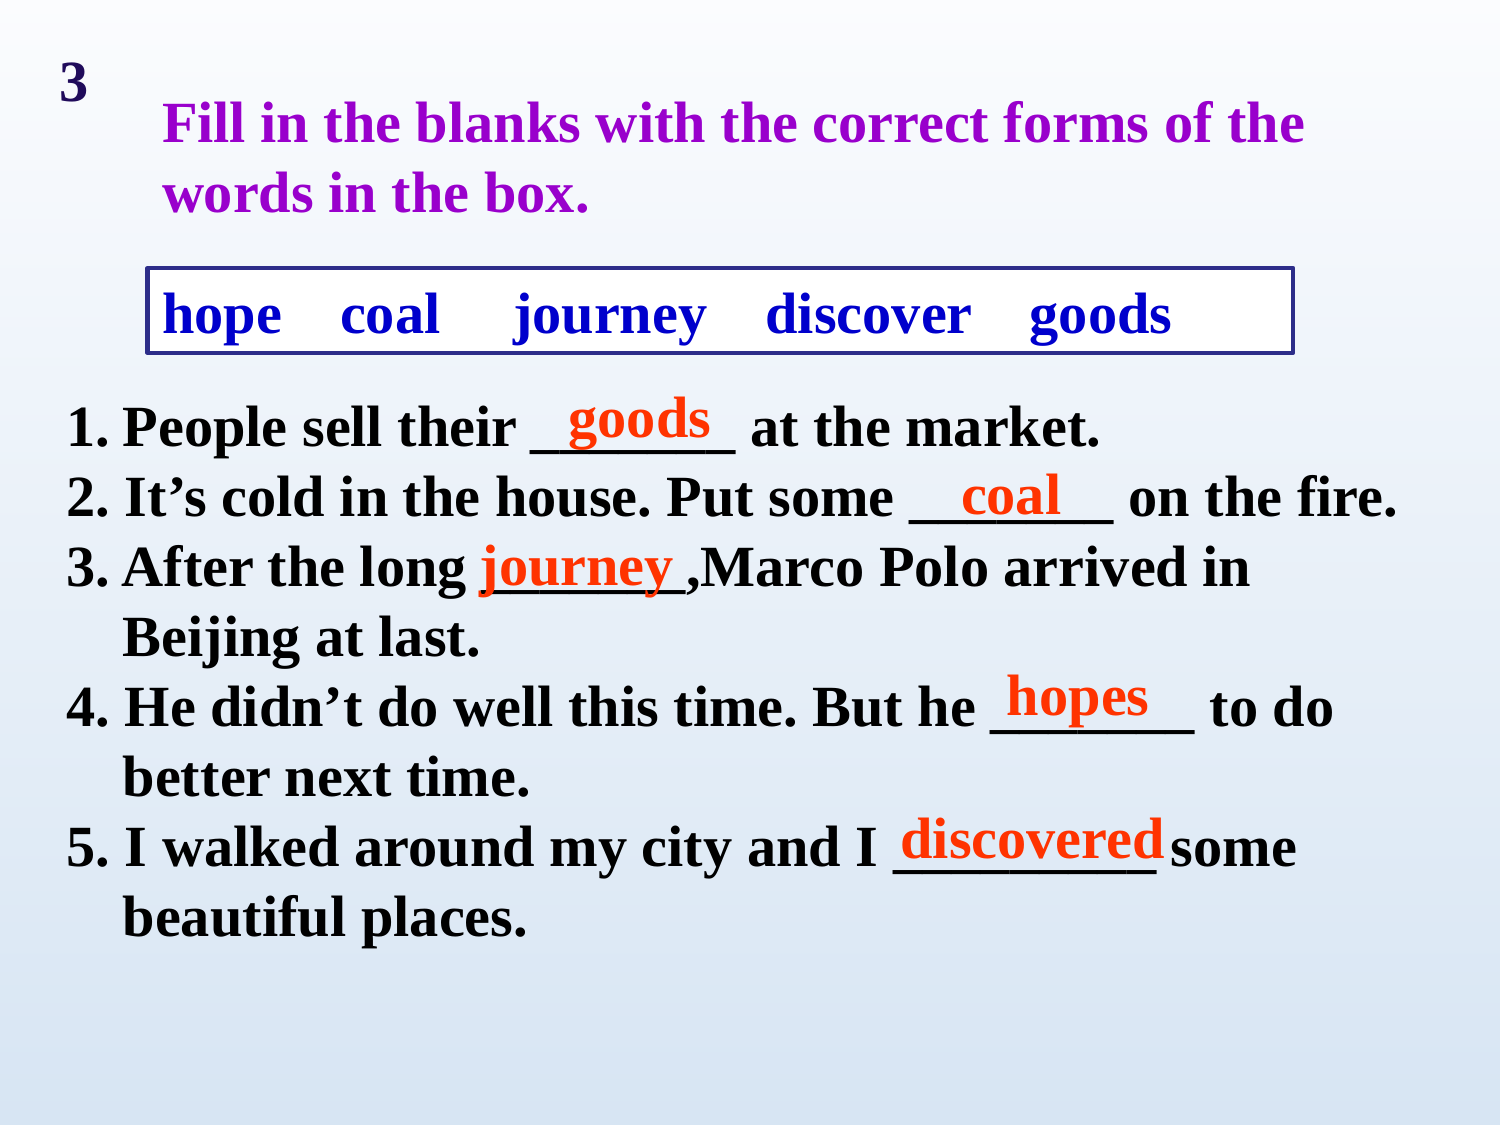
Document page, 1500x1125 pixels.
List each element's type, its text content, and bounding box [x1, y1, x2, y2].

text_box goods [553, 371, 727, 456]
text_box People sell their _______ at the market. 2. It’s cold in the house. Put some _______ on the fire. 3. After the long _______,Marco Polo arrived in Beijing at last. 4. He didn’t do well this time. But he _______ to do better next time. 5. I walked around my city and I _________ some beautiful places. [51, 380, 1452, 956]
text_box discovered [885, 792, 1180, 878]
text_box hopes [992, 649, 1165, 735]
text_box journey [465, 519, 690, 605]
text_box coal [946, 448, 1077, 534]
text_box Fill in the blanks with the correct forms of the words in the box. [147, 76, 1329, 232]
text_box hope coal journey discover goods [145, 266, 1295, 355]
text_box 3 [17, 30, 130, 126]
